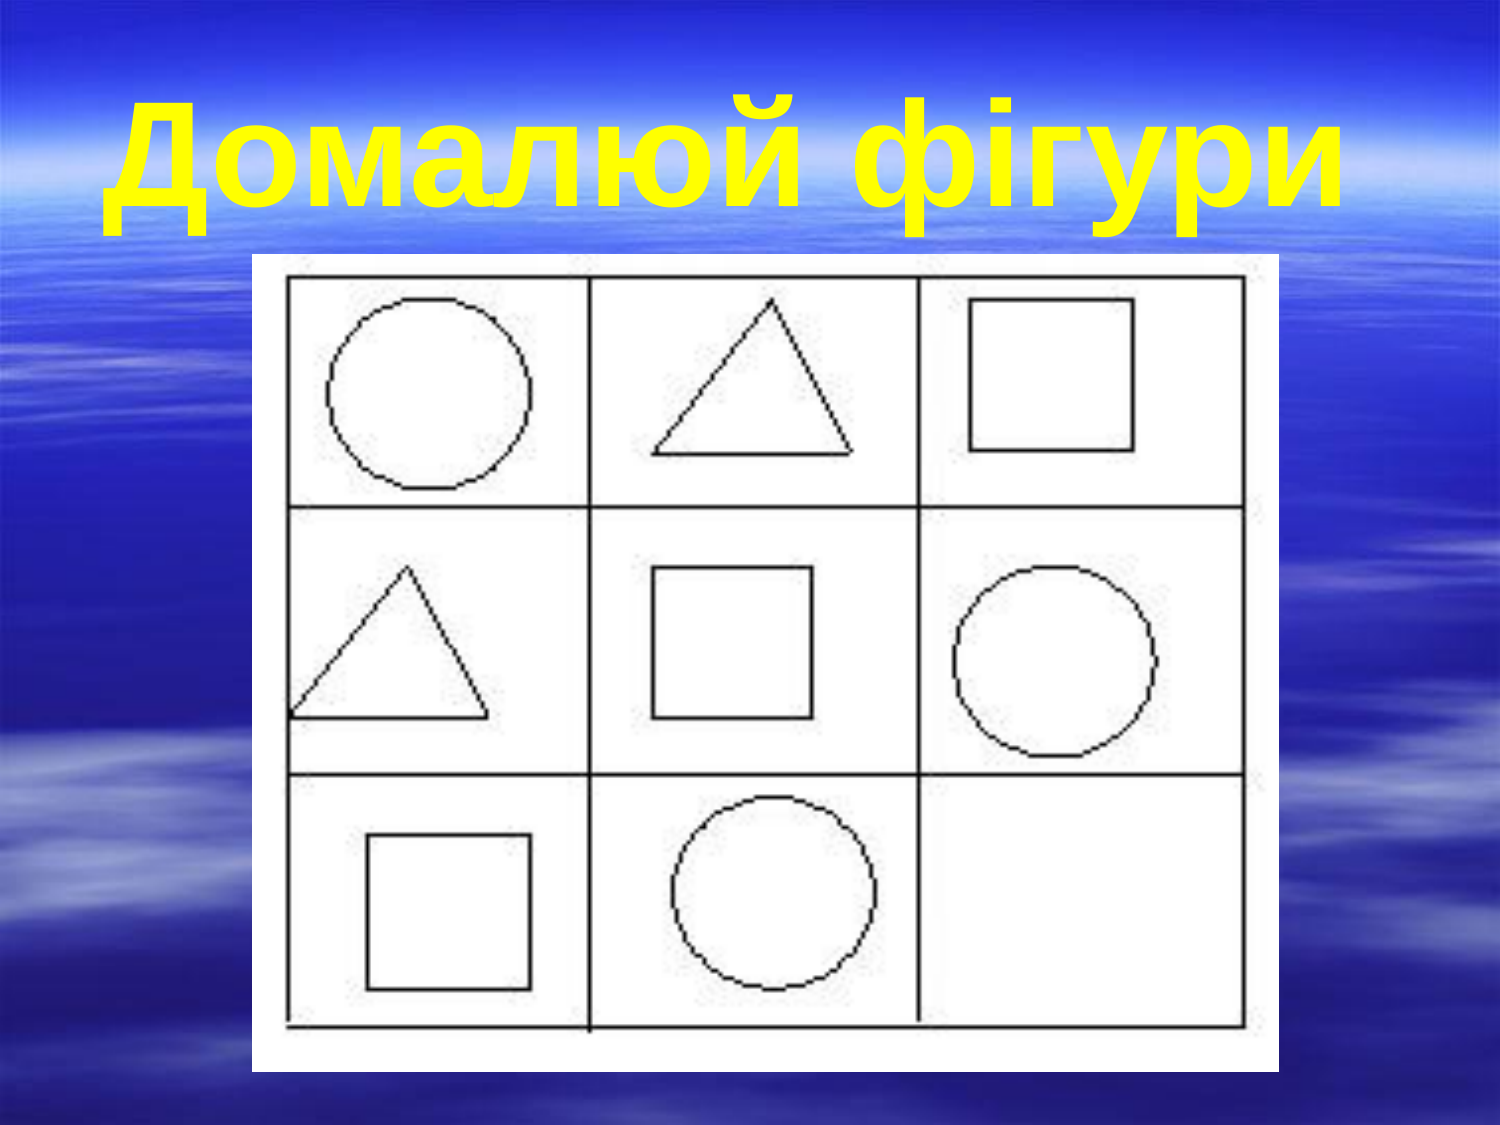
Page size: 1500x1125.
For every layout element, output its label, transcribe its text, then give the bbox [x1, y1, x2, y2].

picture [0, 0, 1500, 1125]
title Домалюй фігури [49, 37, 1446, 255]
